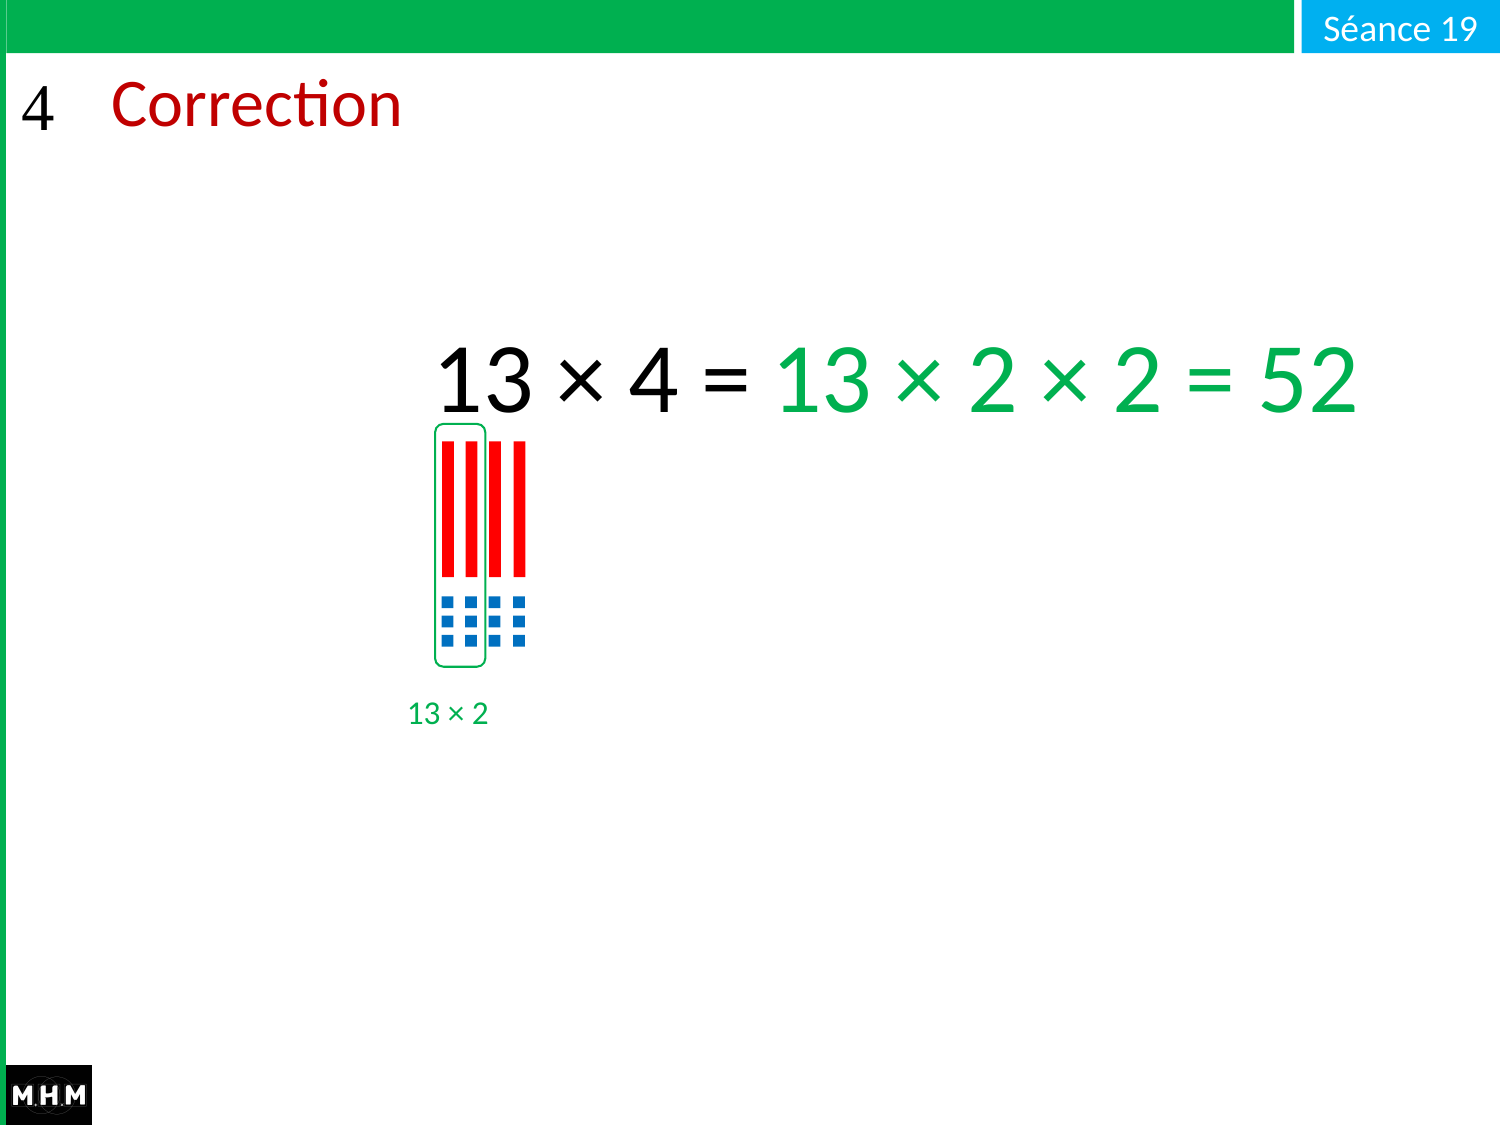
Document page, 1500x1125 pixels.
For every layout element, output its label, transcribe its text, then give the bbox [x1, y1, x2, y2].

text_box [512, 595, 526, 609]
picture [6, 1065, 92, 1125]
title Correction [96, 60, 1391, 150]
text_box [512, 615, 526, 628]
text_box [512, 634, 526, 648]
text_box [487, 634, 501, 648]
text_box 13 × 2 [392, 683, 679, 739]
text_box [434, 422, 487, 668]
text_box [487, 595, 501, 609]
text_box [488, 440, 502, 578]
text_box 13 × 2 × 2 = 52 [756, 305, 1407, 440]
text_box 13 × 4 = … [418, 305, 756, 440]
text_box [513, 440, 527, 578]
text_box [487, 615, 501, 628]
